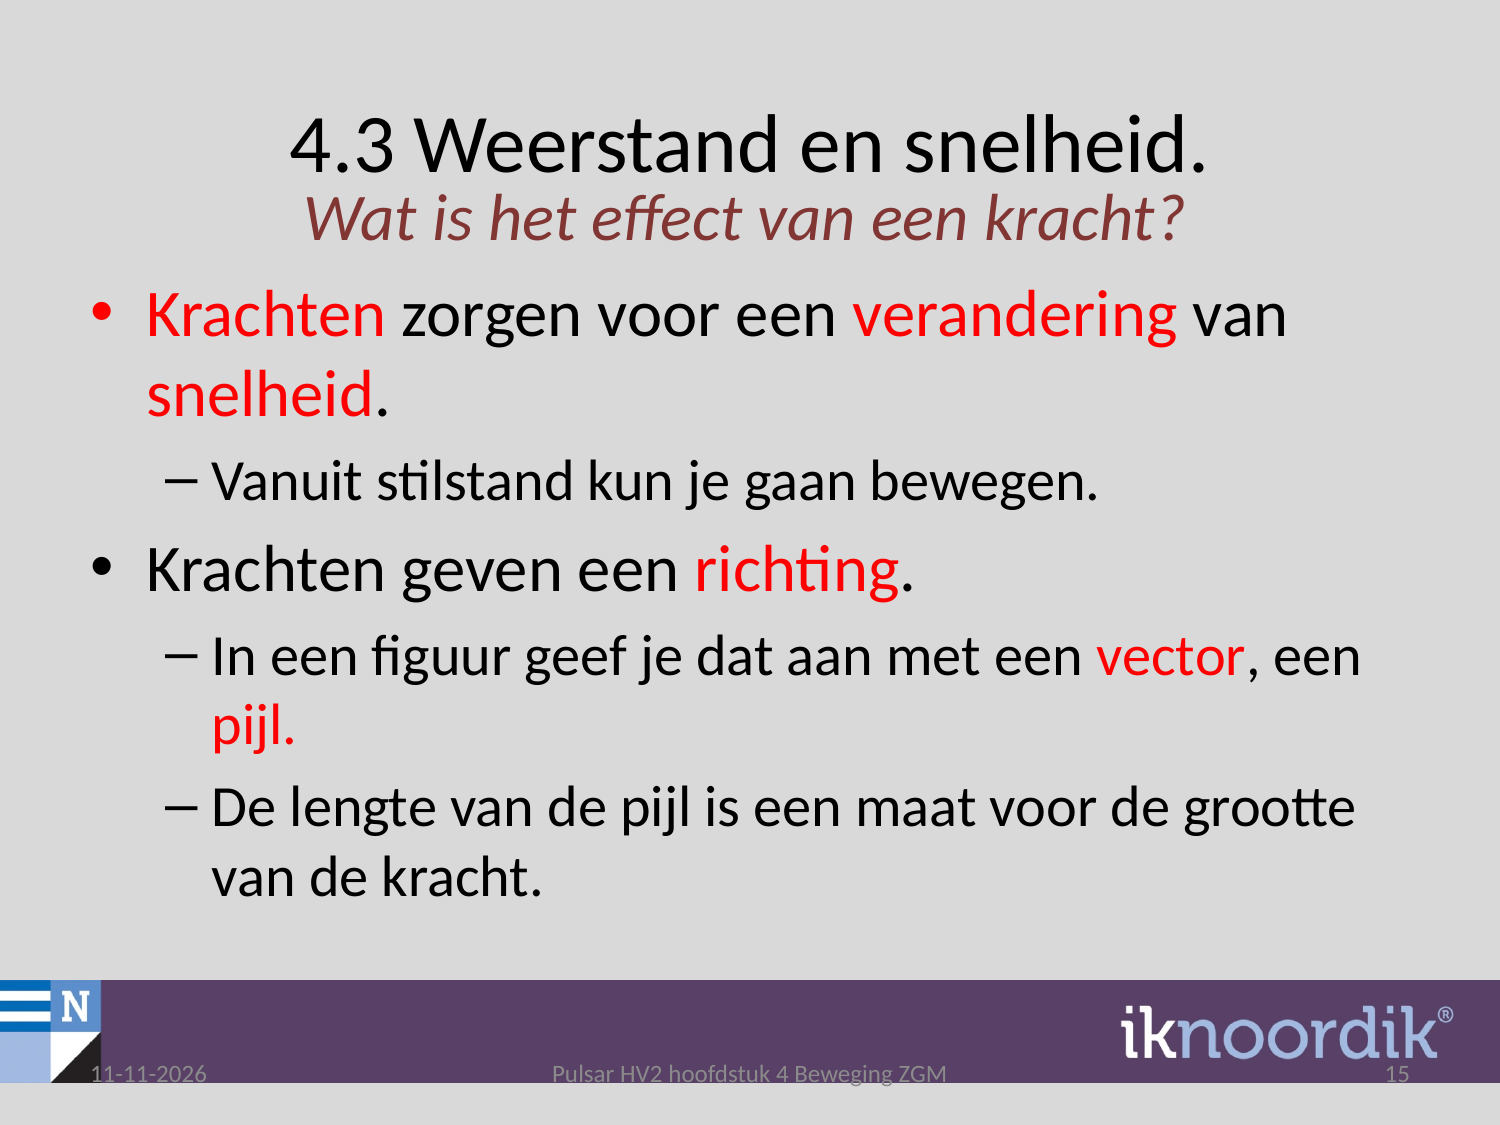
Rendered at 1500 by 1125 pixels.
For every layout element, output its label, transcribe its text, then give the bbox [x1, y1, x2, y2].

list Krachten zorgen voor een verandering van snelheid. Vanuit stilstand kun je gaan bewegen. Krachten geven een richting. In een figuur geef je dat aan met een vector, een pijl. De lengte van de pijl is een maat voor de grootte van de kracht. [74, 262, 1426, 1006]
footer Pulsar HV2 hoofdstuk 4 Beweging ZGM [512, 1042, 988, 1103]
text_box Wat is het effect van een kracht? [289, 166, 1211, 262]
picture [0, 980, 1500, 1083]
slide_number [75, 1042, 425, 1103]
slide_number 15 [1074, 1042, 1425, 1103]
title 4.3 Weerstand en snelheid. [74, 44, 1426, 233]
